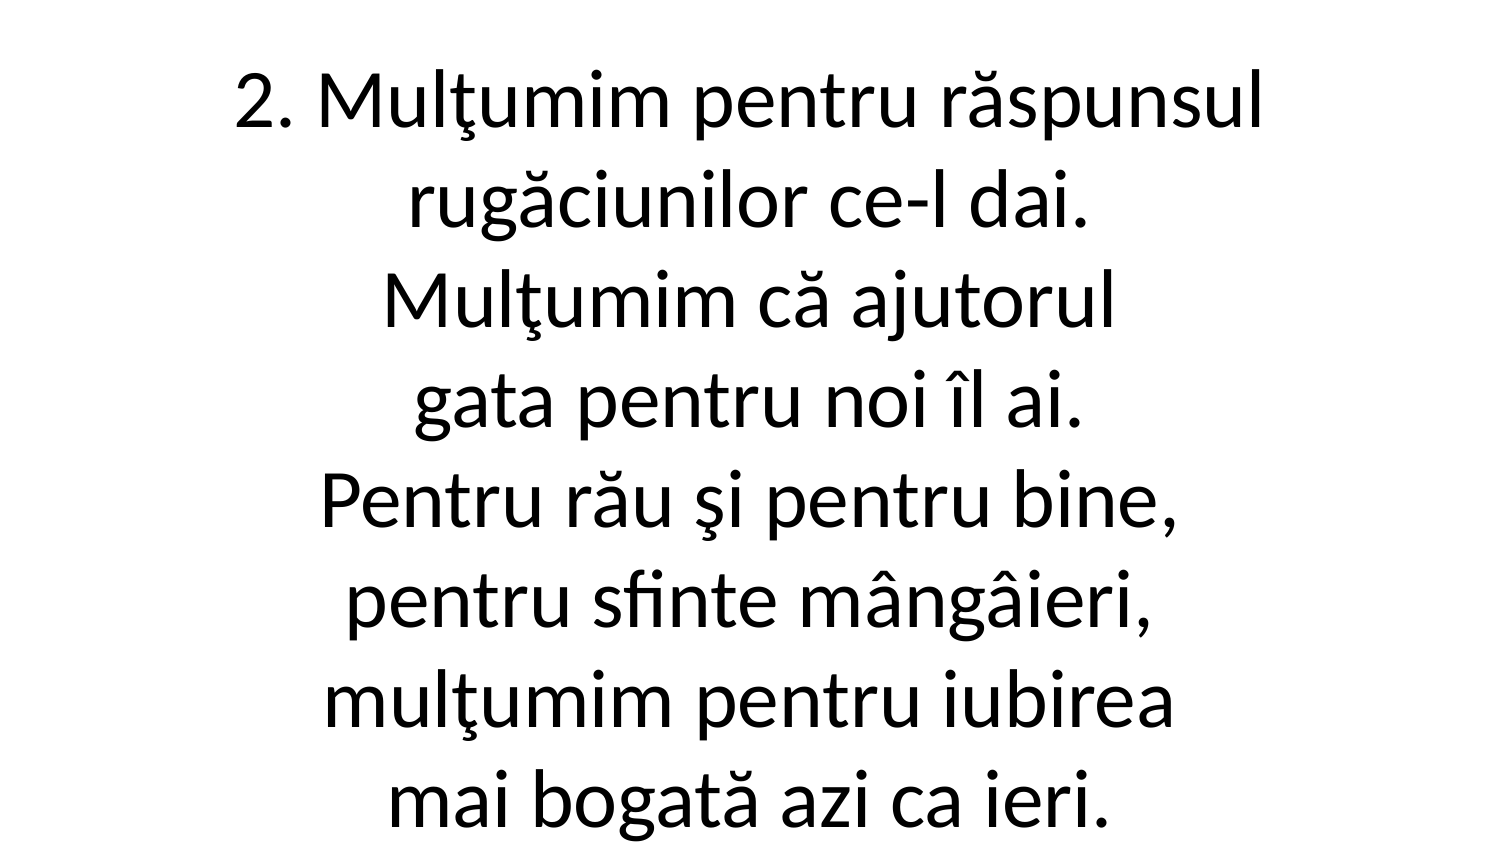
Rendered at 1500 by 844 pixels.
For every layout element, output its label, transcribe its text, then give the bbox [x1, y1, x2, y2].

text_box 2. Mulţumim pentru răspunsul rugăciunilor ce-l dai. Mulţumim că ajutorul gata pentru noi îl ai. Pentru rău şi pentru bine, pentru sfinte mângâieri, mulţumim pentru iubirea mai bogată azi ca ieri. [218, 0, 1282, 844]
